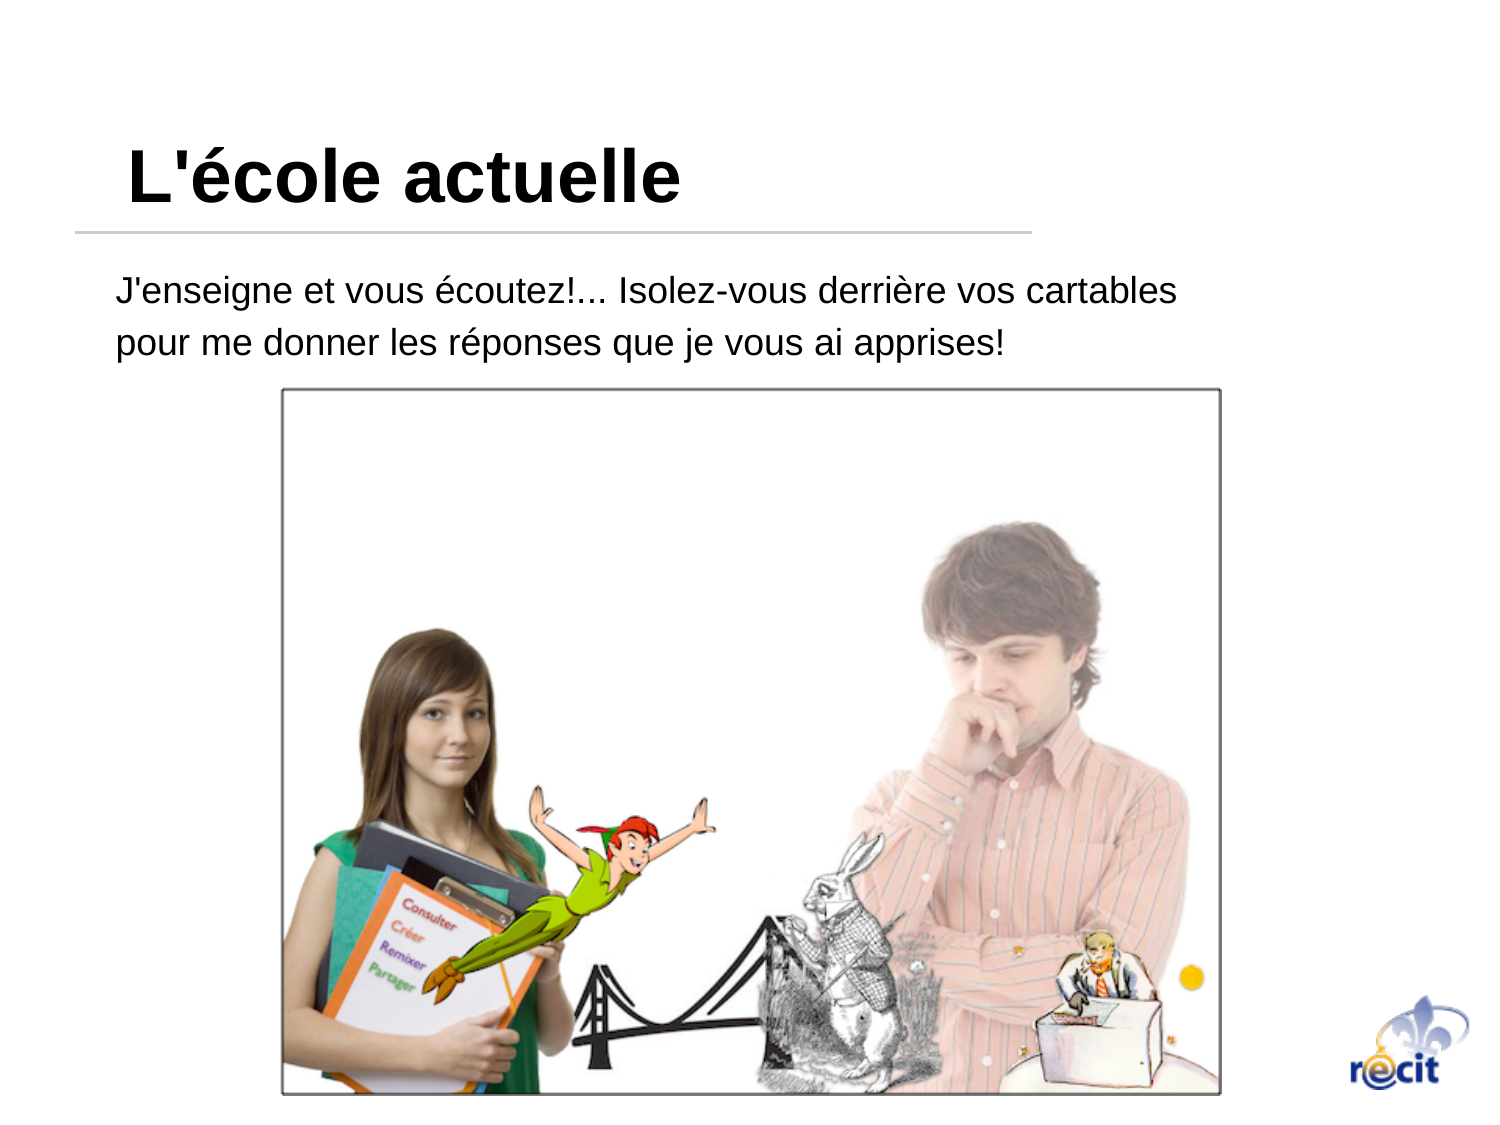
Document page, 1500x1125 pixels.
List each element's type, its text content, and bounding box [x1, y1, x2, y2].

text_box [1350, 995, 1470, 1090]
text_box [278, 385, 1222, 1096]
title L'école actuelle [75, 45, 1425, 233]
text_box J'enseigne et vous écoutez!... Isolez-vous derrière vos cartables pour me donner les réponses que je vous ai apprises! [100, 244, 1302, 374]
